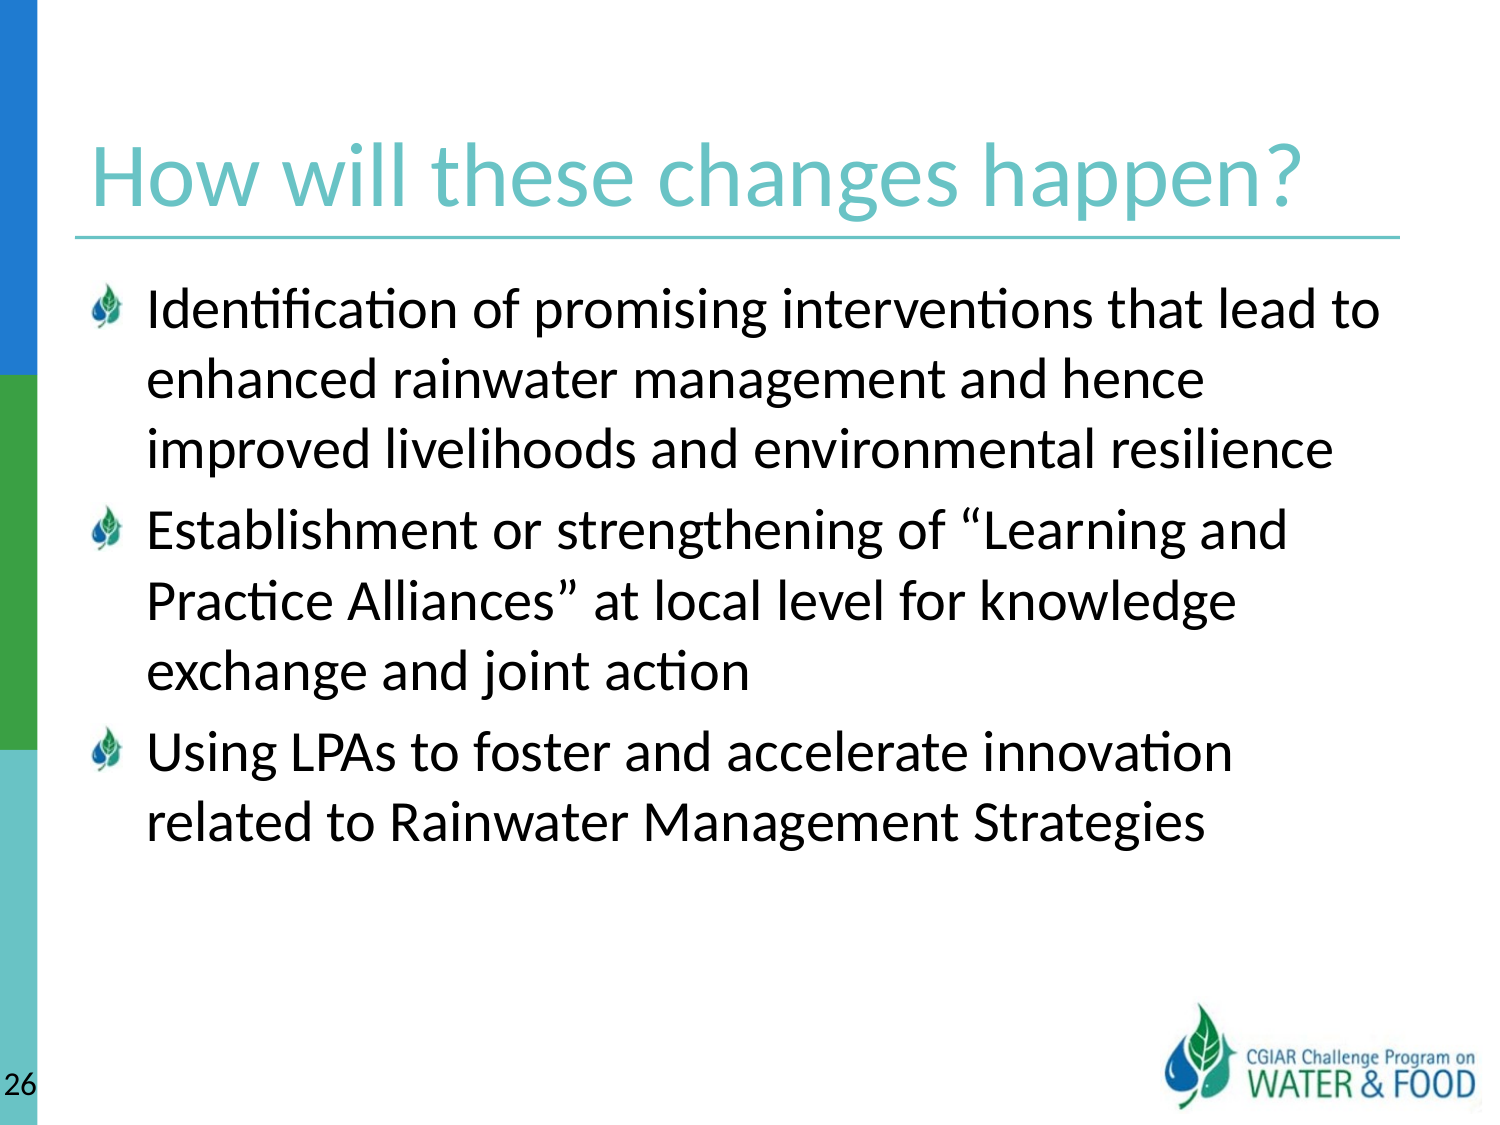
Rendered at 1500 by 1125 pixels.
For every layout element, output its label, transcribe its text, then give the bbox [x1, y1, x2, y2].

picture [1160, 996, 1483, 1114]
slide_number 26 [0, 1054, 54, 1125]
picture [90, 723, 123, 773]
picture [90, 280, 123, 330]
list Identification of promising interventions that lead to enhanced rainwater management and hence improved livelihoods and environmental resilience Establishment or strengthening of “Learning and Practice Alliances” at local level for knowledge exchange and joint action Using LPAs to foster and accelerate innovation related to Rainwater Management Strategies [74, 262, 1426, 1006]
picture [90, 502, 123, 552]
title How will these changes happen? [74, 45, 1426, 233]
